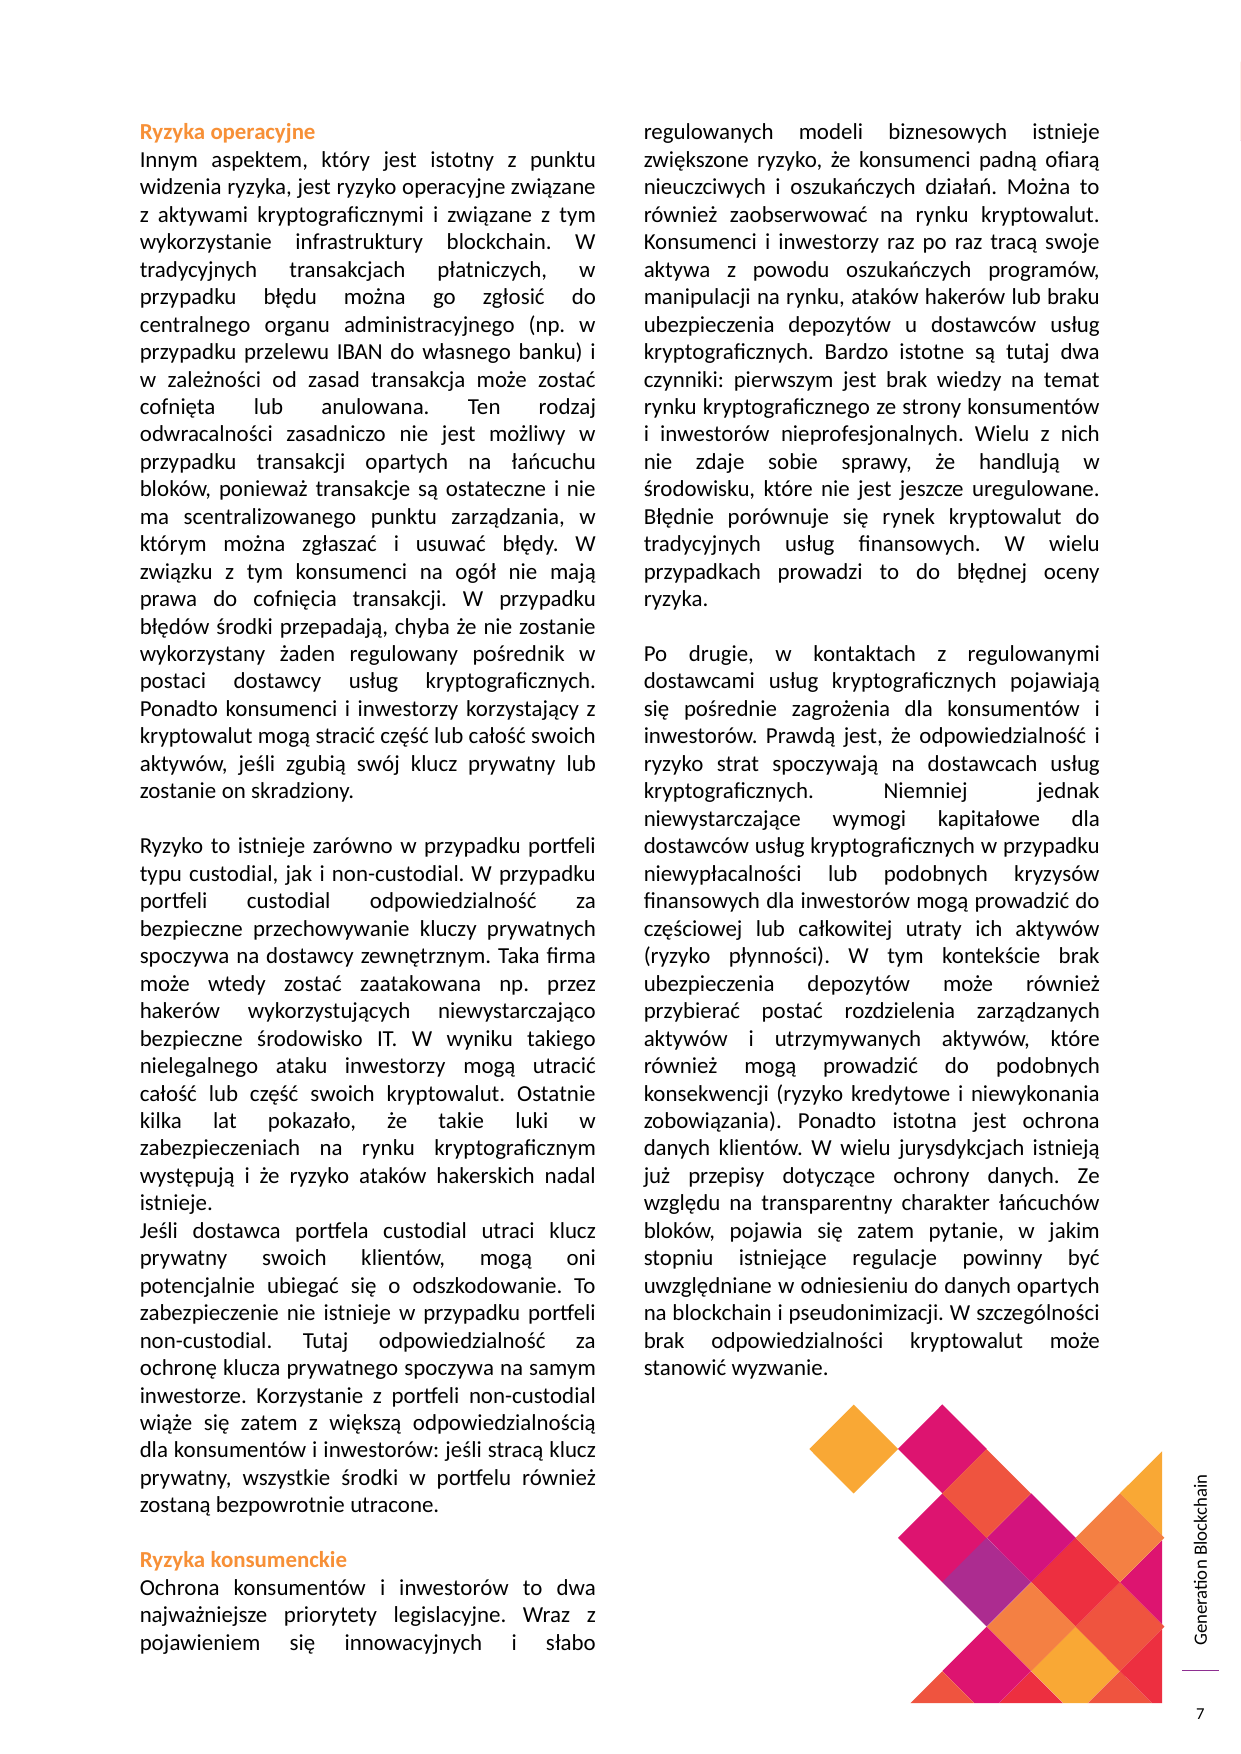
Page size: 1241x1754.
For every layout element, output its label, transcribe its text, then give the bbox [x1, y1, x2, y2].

text_box [988, 33, 1241, 453]
slide_number 7 [1169, 1674, 1231, 1751]
text_box Ryzyka operacyjne Innym aspektem, który jest istotny z punktu widzenia ryzyka, jest ryzyko operacyjne związane z aktywami kryptograficznymi i związane z tym wykorzystanie infrastruktury blockchain. W tradycyjnych transakcjach płatniczych, w przypadku błędu można go zgłosić do centralnego organu administracyjnego (np. w przypadku przelewu IBAN do własnego banku) i w zależności od zasad transakcja może zostać cofnięta lub anulowana. Ten rodzaj odwracalności zasadniczo nie jest możliwy w przypadku transakcji opartych na łańcuchu bloków, ponieważ transakcje są ostateczne i nie ma scentralizowanego punktu zarządzania, w którym można zgłaszać i usuwać błędy. W związku z tym konsumenci na ogół nie mają prawa do cofnięcia transakcji. W przypadku błędów środki przepadają, chyba że nie zostanie wykorzystany żaden regulowany pośrednik w postaci dostawcy usług kryptograficznych. Ponadto konsumenci i inwestorzy korzystający z kryptowalut mogą stracić część lub całość swoich aktywów, jeśli zgubią swój klucz prywatny lub zostanie on skradziony. Ryzyko to istnieje zarówno w przypadku portfeli typu custodial, jak i non-custodial. W przypadku portfeli custodial odpowiedzialność za bezpieczne przechowywanie kluczy prywatnych spoczywa na dostawcy zewnętrznym. Taka firma może wtedy zostać zaatakowana np. przez hakerów wykorzystujących niewystarczająco bezpieczne środowisko IT. W wyniku takiego nielegalnego ataku inwestorzy mogą utracić całość lub część swoich kryptowalut. Ostatnie kilka lat pokazało, że takie luki w zabezpieczeniach na rynku kryptograficznym występują i że ryzyko ataków hakerskich nadal istnieje. Jeśli dostawca portfela custodial utraci klucz prywatny swoich klientów, mogą oni potencjalnie ubiegać się o odszkodowanie. To zabezpieczenie nie istnieje w przypadku portfeli non-custodial. Tutaj odpowiedzialność za ochronę klucza prywatnego spoczywa na samym inwestorze. Korzystanie z portfeli non-custodial wiąże się zatem z większą odpowiedzialnością dla konsumentów i inwestorów: jeśli stracą klucz prywatny, wszystkie środki w portfelu również zostaną bezpowrotnie utracone. Ryzyka konsumenckie Ochrona konsumentów i inwestorów to dwa najważniejsze priorytety legislacyjne. Wraz z pojawieniem się innowacyjnych i słabo regulowanych modeli biznesowych istnieje zwiększone ryzyko, że konsumenci padną ofiarą nieuczciwych i oszukańczych działań. Można to również zaobserwować na rynku kryptowalut. Konsumenci i inwestorzy raz po raz tracą swoje aktywa z powodu oszukańczych programów, manipulacji na rynku, ataków hakerów lub braku ubezpieczenia depozytów u dostawców usług kryptograficznych. Bardzo istotne są tutaj dwa czynniki: pierwszym jest brak wiedzy na temat rynku kryptograficznego ze strony konsumentów i inwestorów nieprofesjonalnych. Wielu z nich nie zdaje sobie sprawy, że handlują w środowisku, które nie jest jeszcze uregulowane. Błędnie porównuje się rynek kryptowalut do tradycyjnych usług finansowych. W wielu przypadkach prowadzi to do błędnej oceny ryzyka. Po drugie, w kontaktach z regulowanymi dostawcami usług kryptograficznych pojawiają się pośrednie zagrożenia dla konsumentów i inwestorów. Prawdą jest, że odpowiedzialność i ryzyko strat spoczywają na dostawcach usług kryptograficznych. Niemniej jednak niewystarczające wymogi kapitałowe dla dostawców usług kryptograficznych w przypadku niewypłacalności lub podobnych kryzysów finansowych dla inwestorów mogą prowadzić do częściowej lub całkowitej utraty ich aktywów (ryzyko płynności). W tym kontekście brak ubezpieczenia depozytów może również przybierać postać rozdzielenia zarządzanych aktywów i utrzymywanych aktywów, które również mogą prowadzić do podobnych konsekwencji (ryzyko kredytowe i niewykonania zobowiązania). Ponadto istotna jest ochrona danych klientów. W wielu jurysdykcjach istnieją już przepisy dotyczące ochrony danych. Ze względu na transparentny charakter łańcuchów bloków, pojawia się zatem pytanie, w jakim stopniu istniejące regulacje powinny być uwzględniane w odniesieniu do danych opartych na blockchain i pseudonimizacji. W szczególności brak odpowiedzialności kryptowalut może stanowić wyzwanie. [124, 109, 1116, 1675]
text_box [822, 1404, 1192, 1726]
